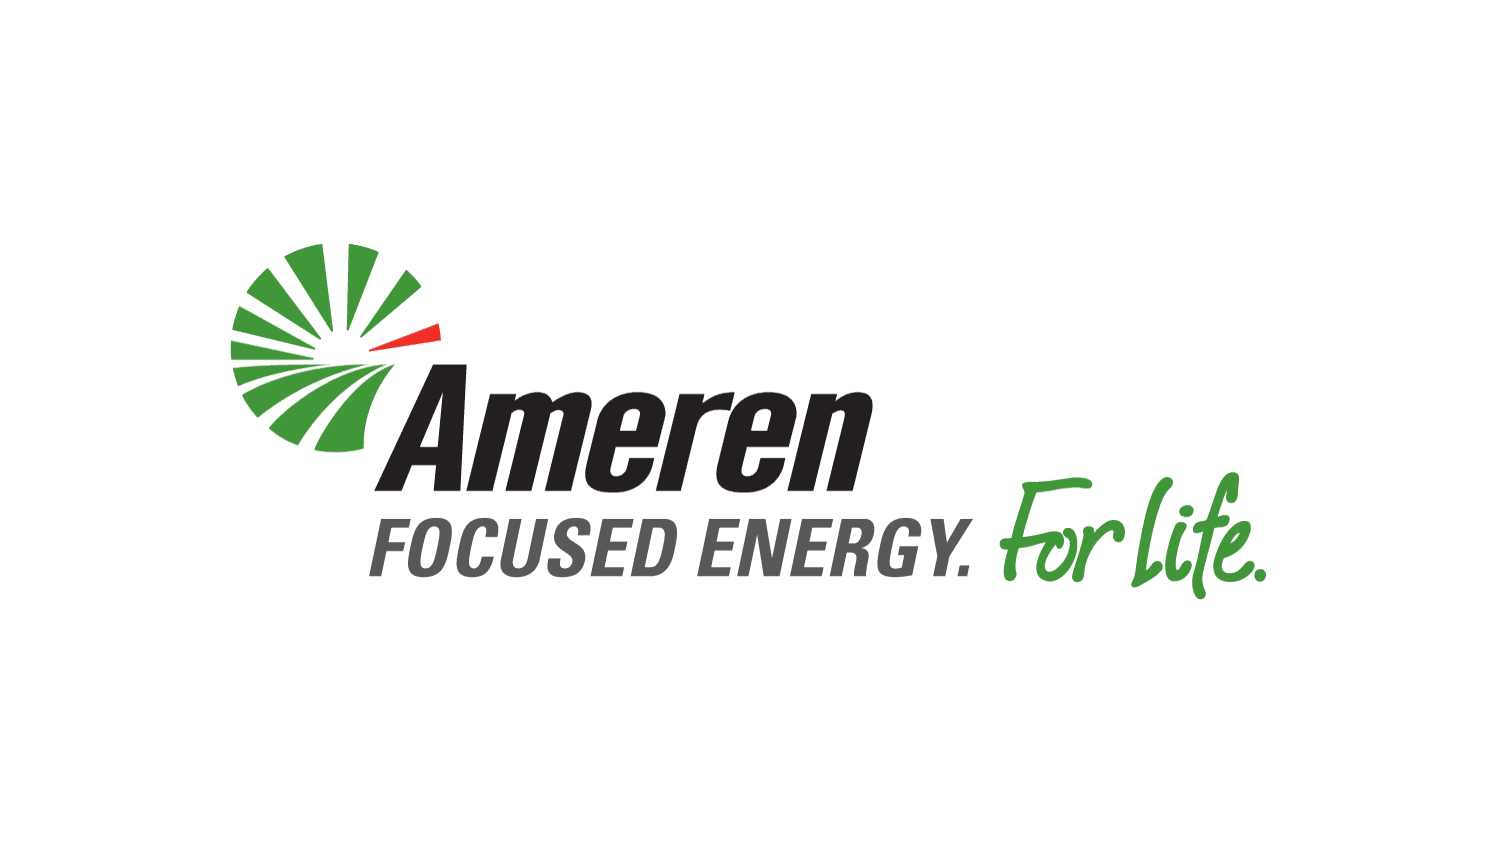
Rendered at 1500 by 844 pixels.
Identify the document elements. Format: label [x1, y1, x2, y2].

picture [225, 244, 1275, 600]
